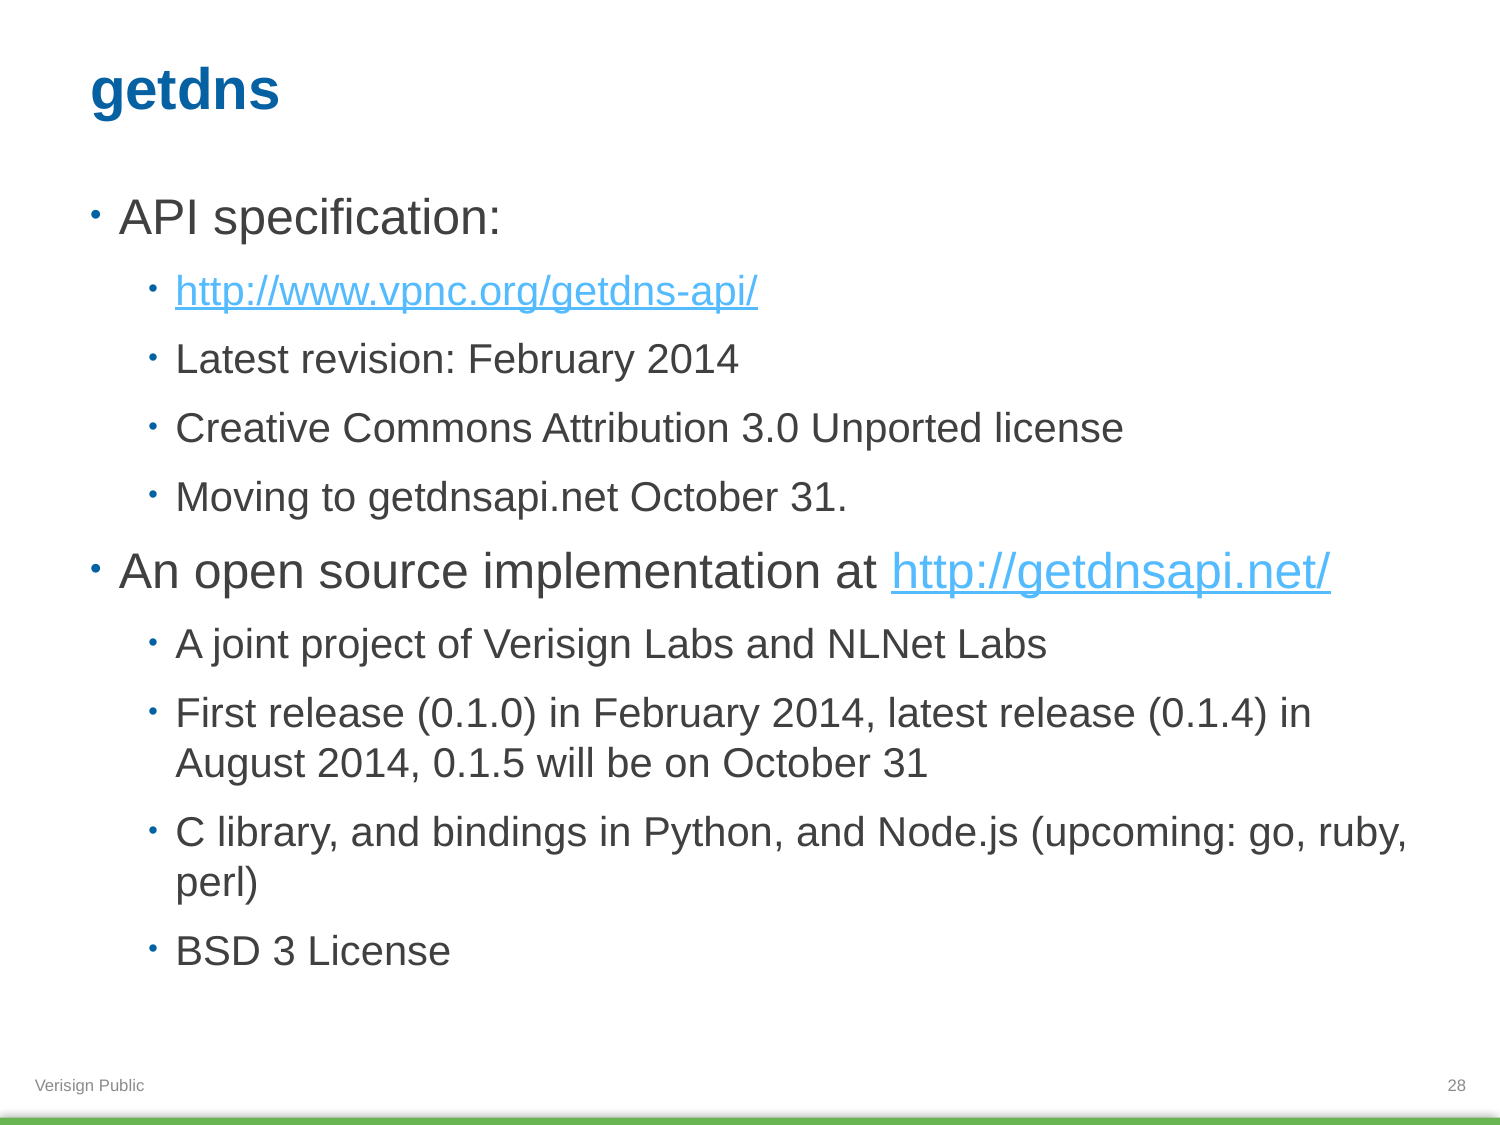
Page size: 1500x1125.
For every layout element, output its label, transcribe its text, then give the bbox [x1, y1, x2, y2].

title getdns [75, 40, 1425, 132]
list API specification: http://www.vpnc.org/getdns-api/ Latest revision: February 2014 Creative Commons Attribution 3.0 Unported license Moving to getdnsapi.net October 31. An open source implementation at http://getdnsapi.net/ A joint project of Verisign Labs and NLNet Labs First release (0.1.0) in February 2014, latest release (0.1.4) in August 2014, 0.1.5 will be on October 31 C library, and bindings in Python, and Node.js (upcoming: go, ruby, perl) BSD 3 License [75, 176, 1425, 1040]
slide_number 28 [1422, 1072, 1482, 1098]
